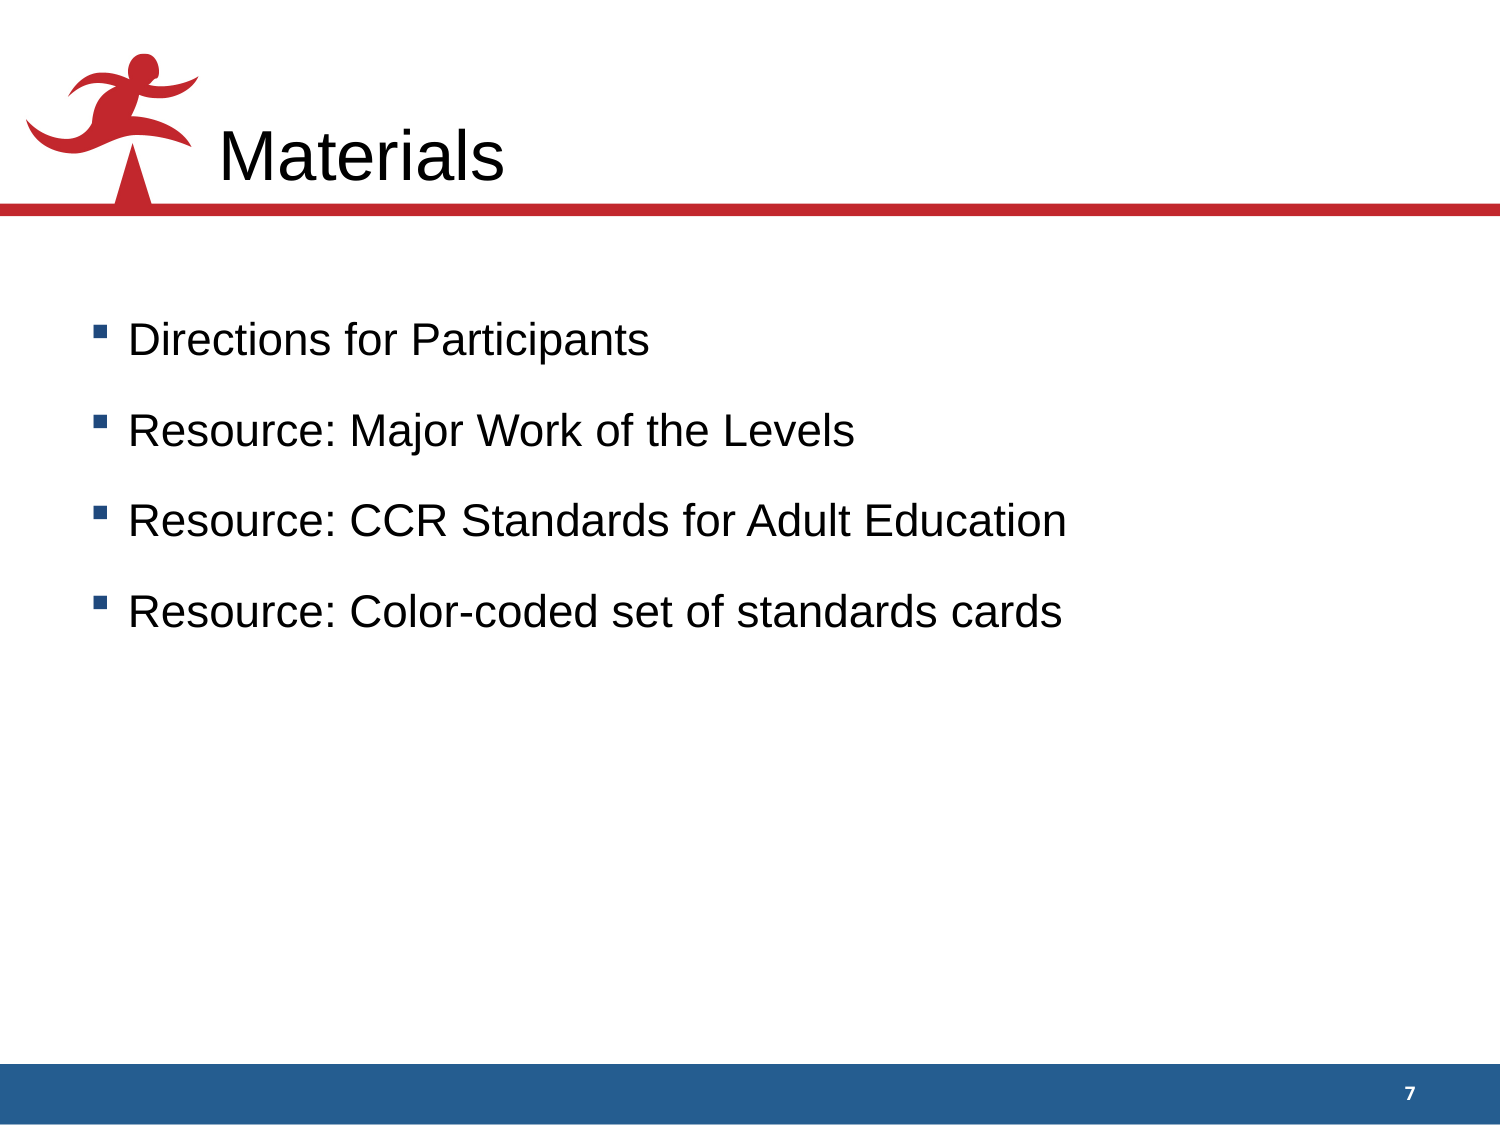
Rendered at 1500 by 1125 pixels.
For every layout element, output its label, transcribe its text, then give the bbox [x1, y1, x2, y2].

list Directions for Participants Resource: Major Work of the Levels Resource: CCR Standards for Adult Education Resource: Color-coded set of standards cards [75, 291, 1425, 757]
title Materials [204, 106, 1500, 203]
picture [0, 0, 1500, 1125]
